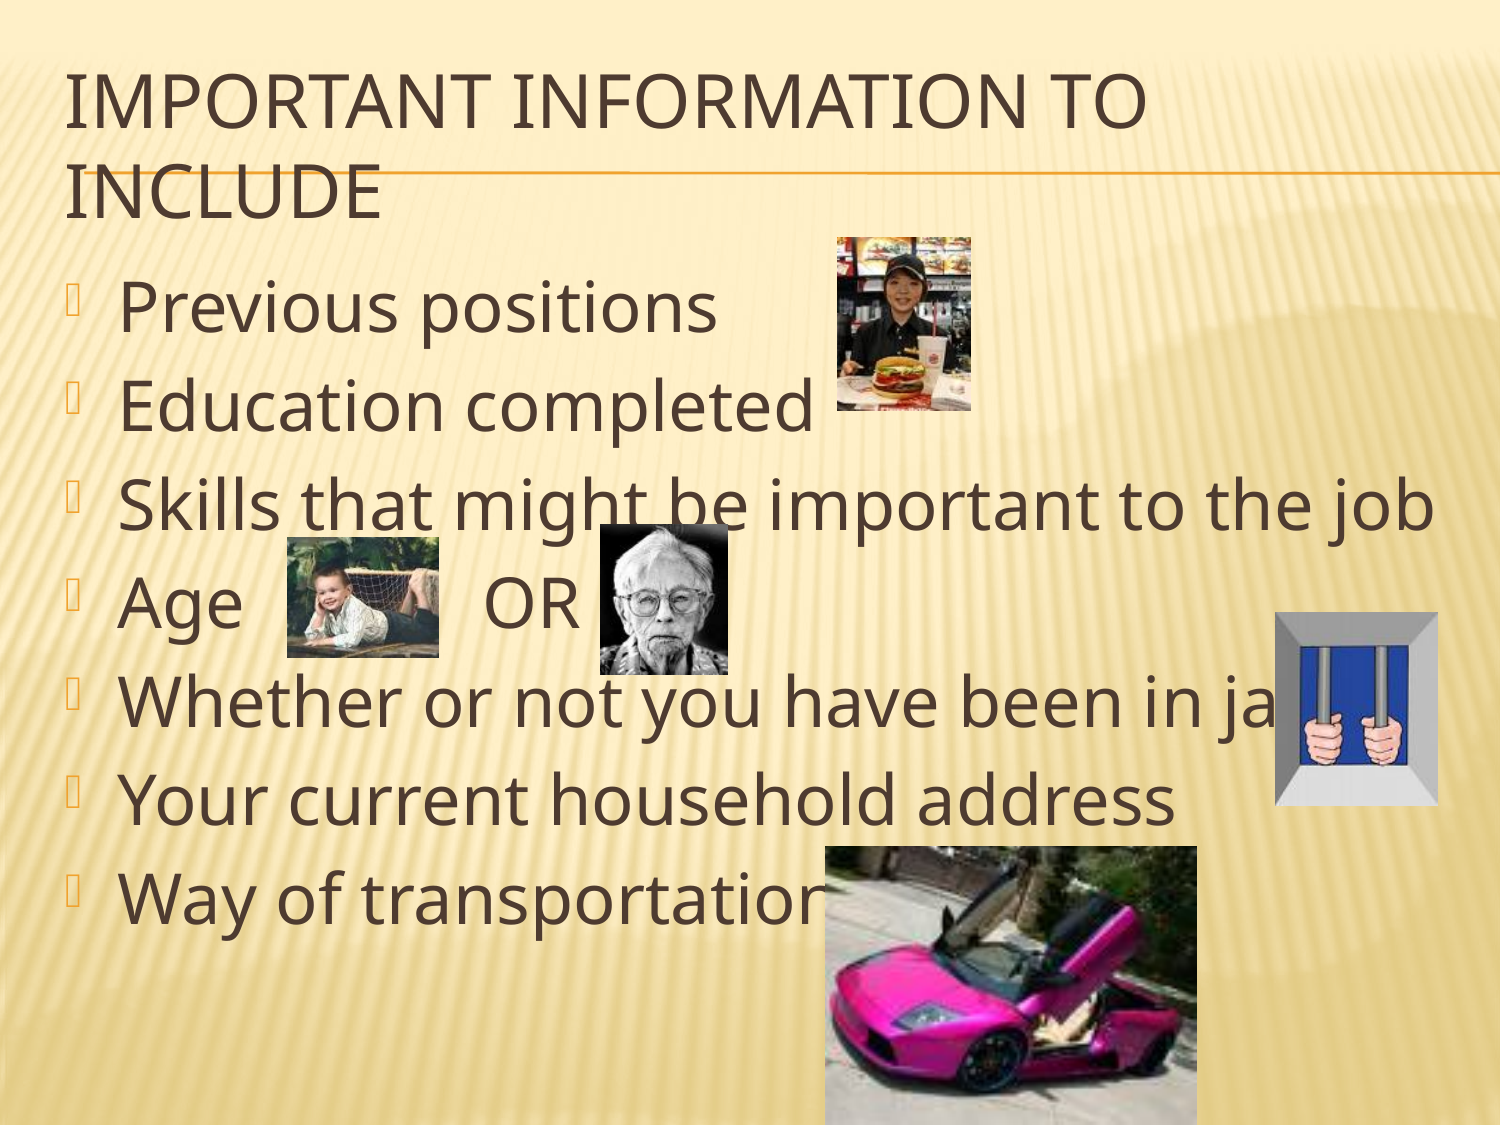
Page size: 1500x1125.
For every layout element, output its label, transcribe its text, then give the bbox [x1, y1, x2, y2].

picture [287, 537, 439, 659]
picture [824, 846, 1197, 1125]
picture [599, 524, 728, 676]
list Previous positions Education completed Skills that might be important to the job Age OR Whether or not you have been in jail Your current household address Way of transportation [50, 254, 1475, 998]
picture [837, 237, 971, 412]
picture [1274, 612, 1438, 806]
title Important Information to Include [50, 75, 1475, 213]
